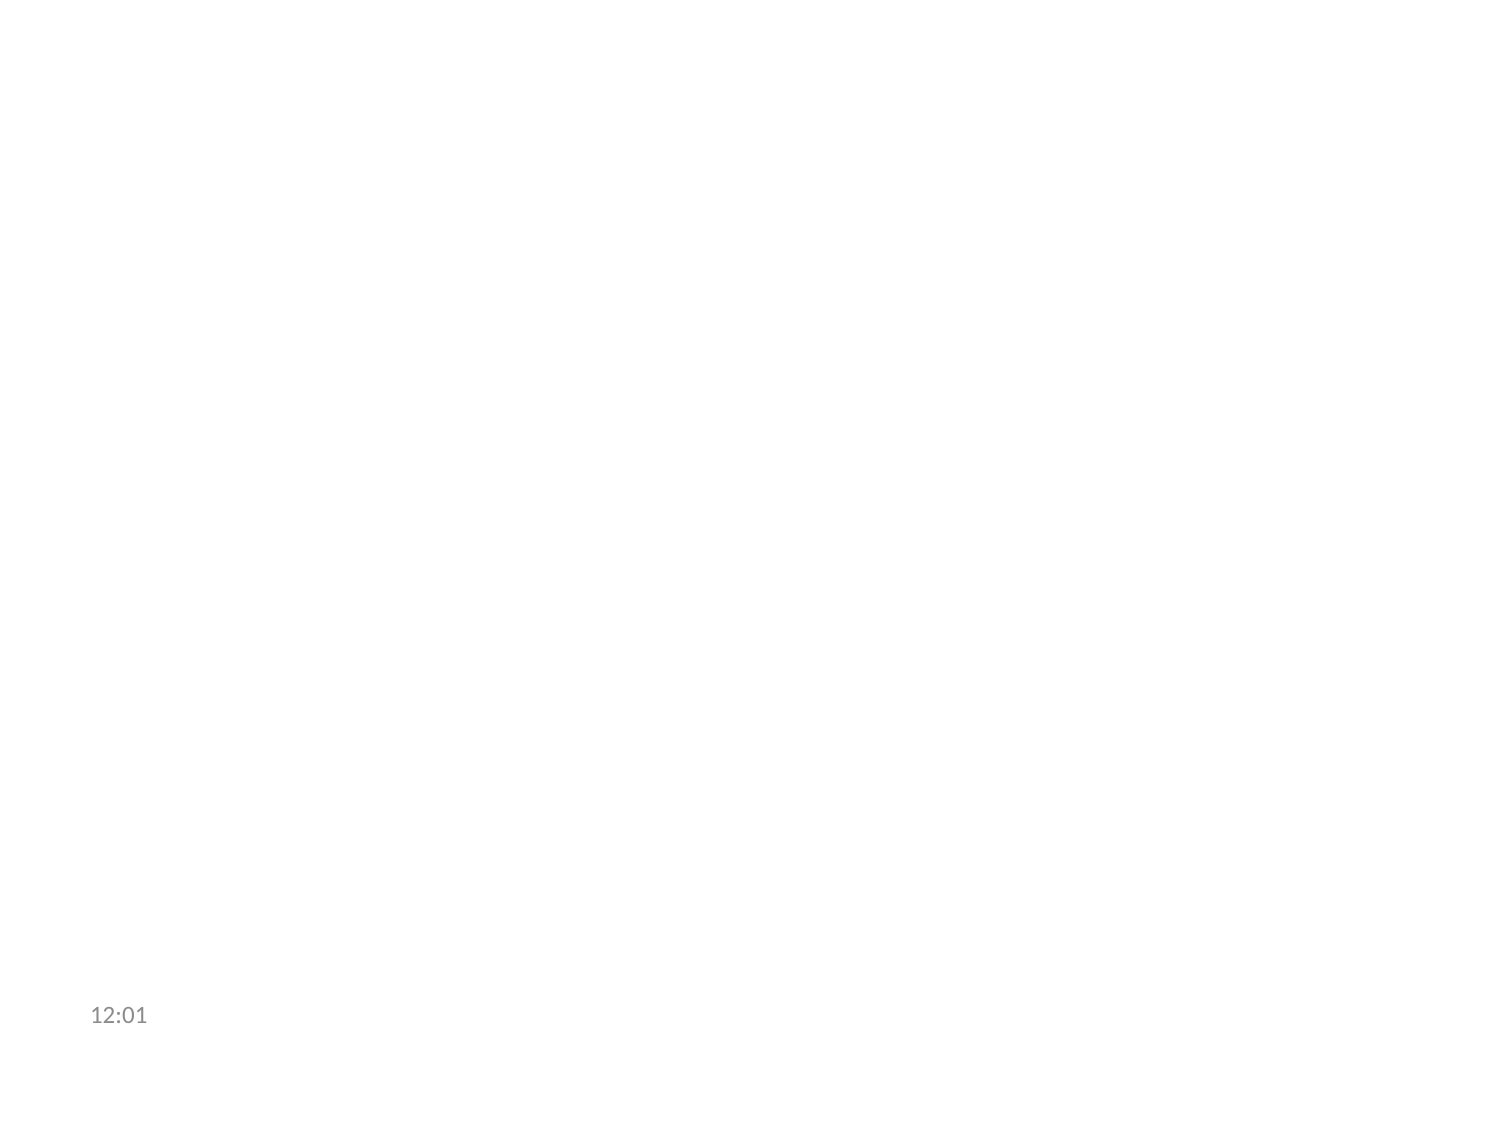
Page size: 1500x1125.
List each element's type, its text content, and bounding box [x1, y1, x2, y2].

text_box 15:35 [75, 983, 425, 1044]
